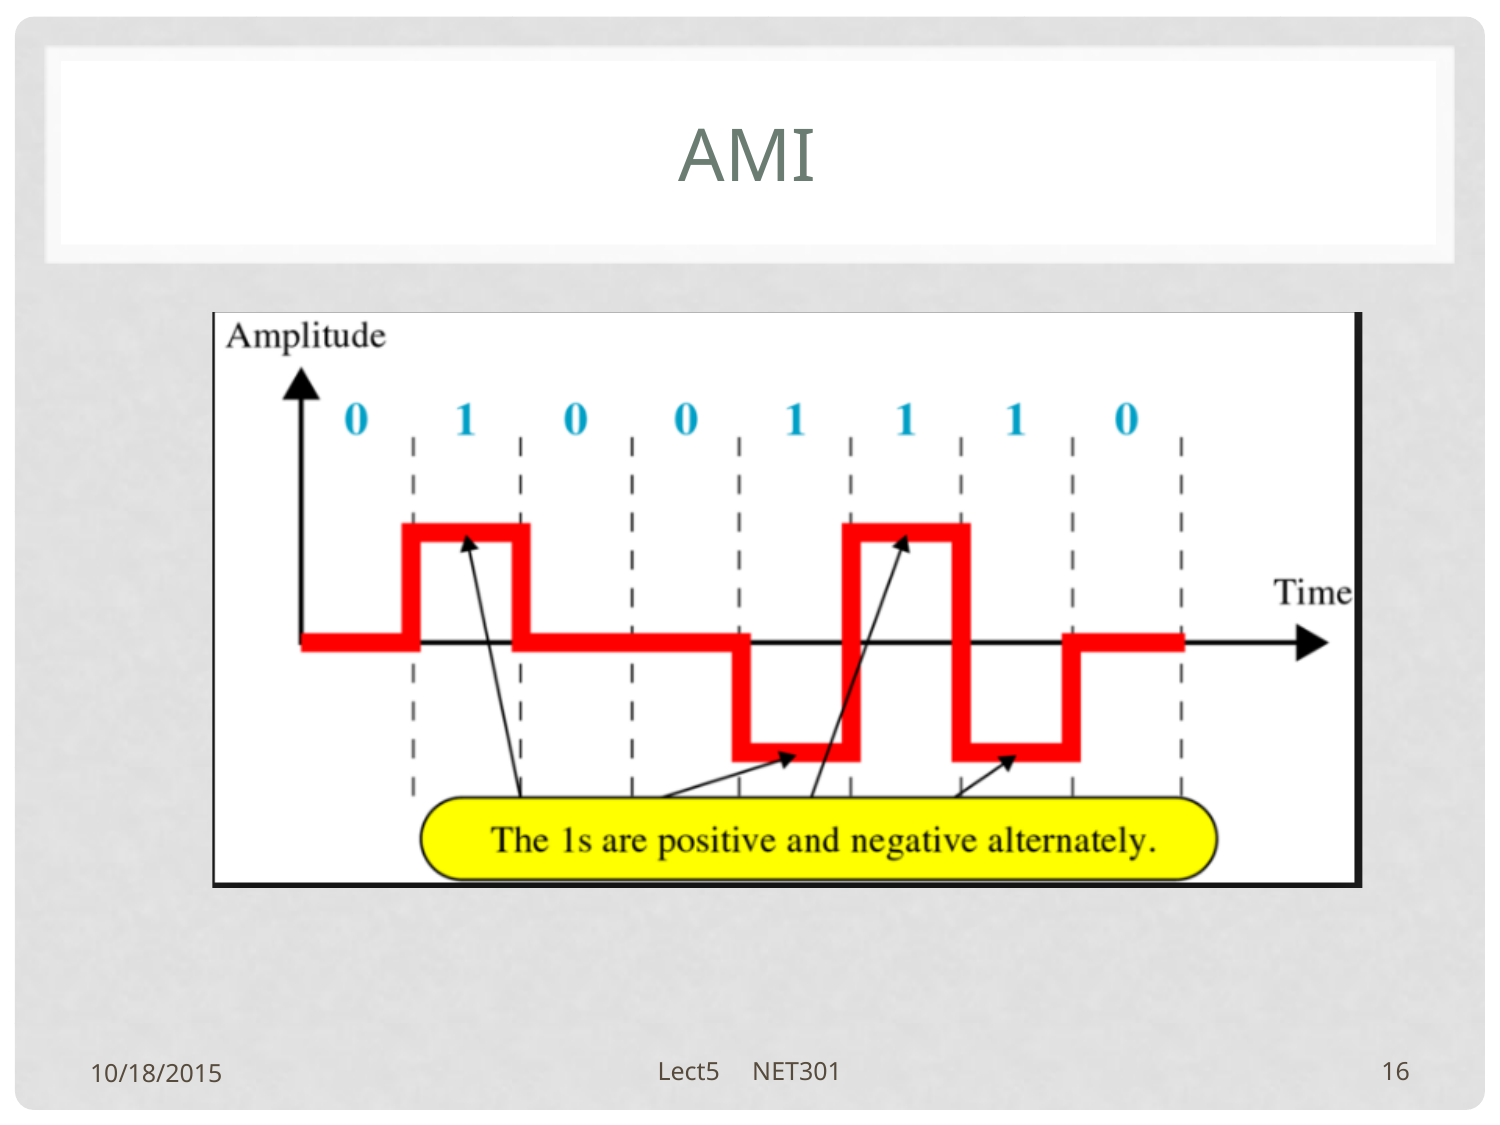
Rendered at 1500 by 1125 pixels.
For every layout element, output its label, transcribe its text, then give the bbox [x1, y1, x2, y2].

footer Lect5 NET301 [512, 1042, 988, 1103]
picture [212, 312, 1363, 888]
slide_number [75, 1042, 425, 1103]
slide_number 16 [1074, 1042, 1425, 1103]
title AMI [69, 66, 1425, 238]
